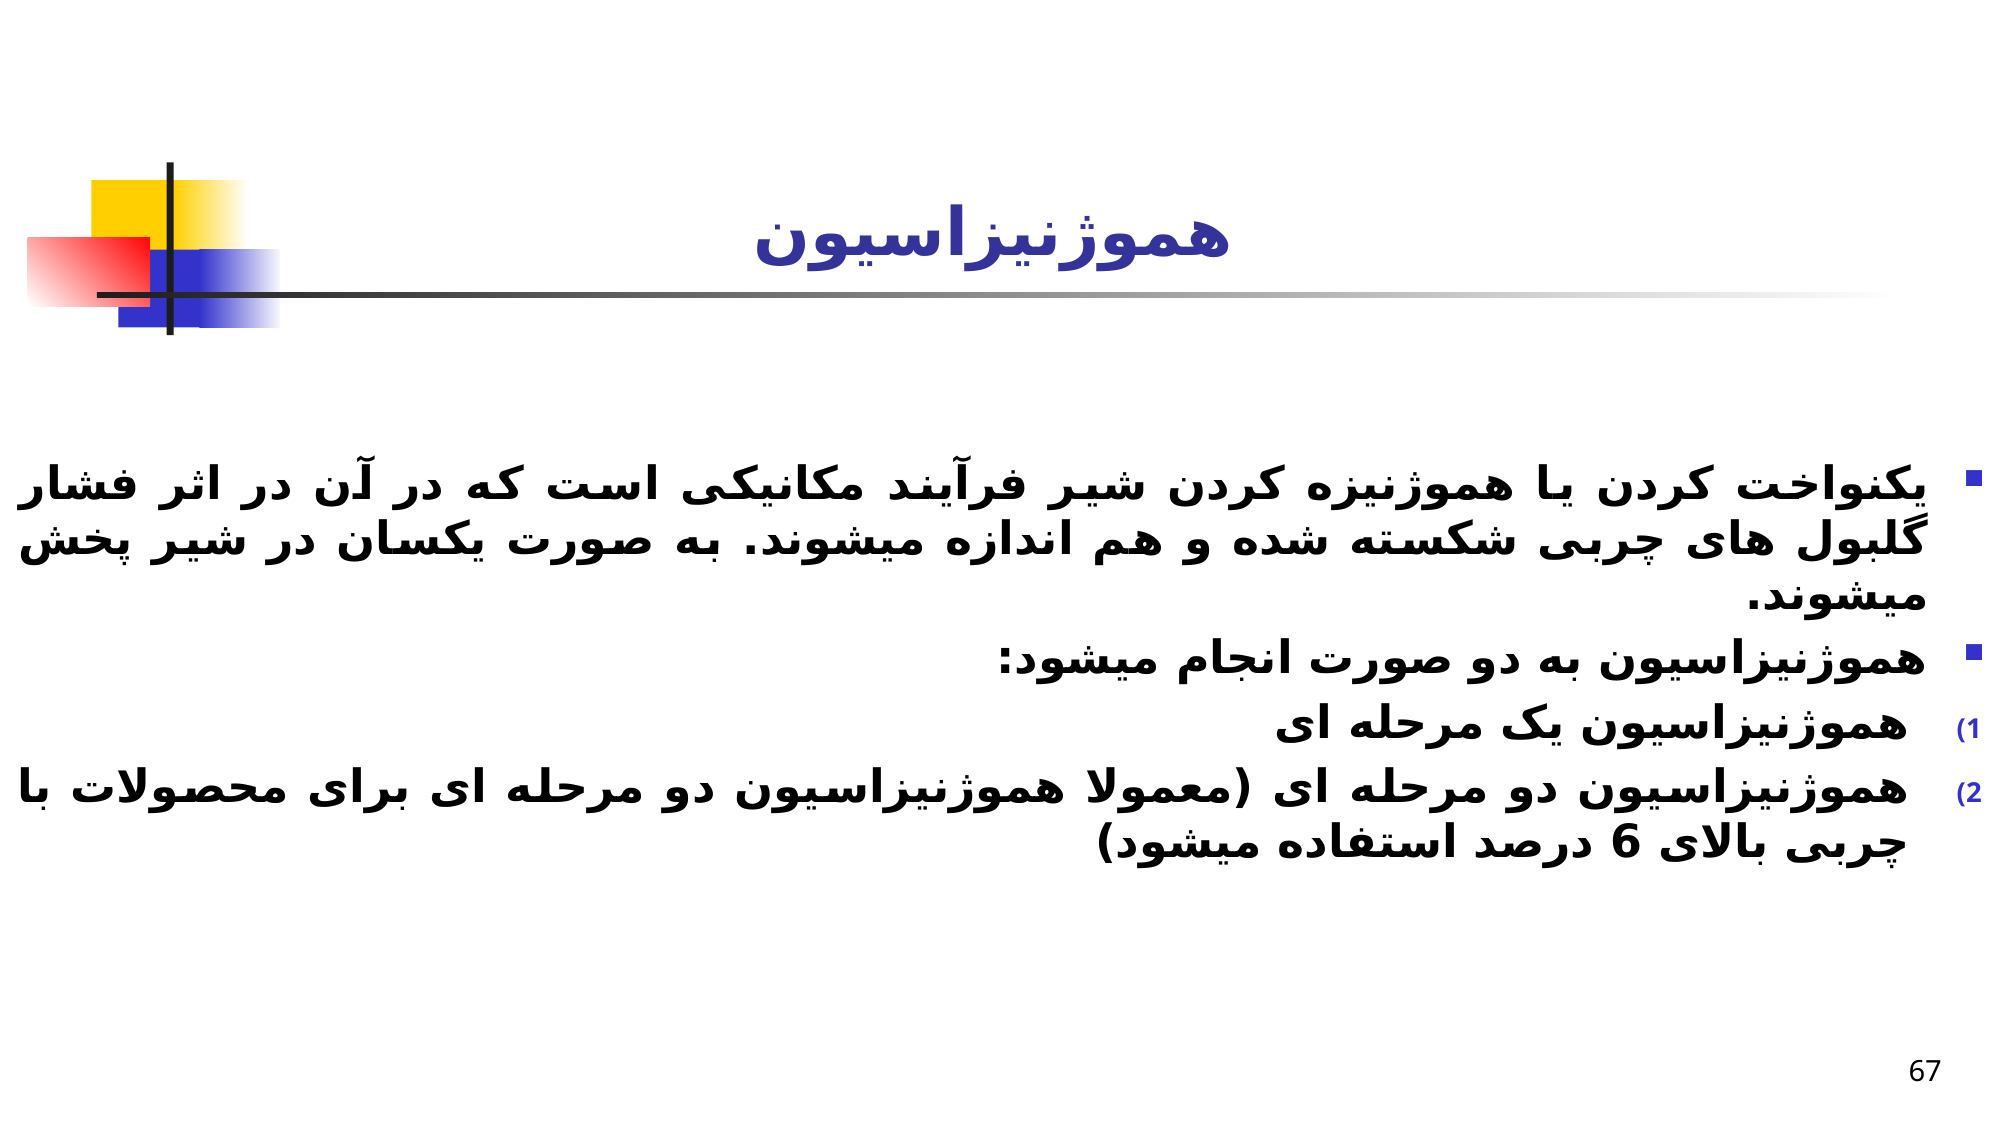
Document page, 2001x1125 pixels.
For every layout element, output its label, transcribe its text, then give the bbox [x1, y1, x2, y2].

title هموژنیزاسیون [140, 126, 1846, 277]
list یکنواخت کردن یا هموژنیزه کردن شیر فرآیند مکانیکی است که در آن در اثر فشار گلبول های چربی شکسته شده و هم اندازه میشوند. به صورت یکسان در شیر پخش میشوند. هموژنیزاسیون به دو صورت انجام میشود: هموژنیزاسیون یک مرحله ای هموژنیزاسیون دو مرحله ای (معمولا هموژنیزاسیون دو مرحله ای برای محصولات با چربی بالای 6 درصد استفاده میشود) [0, 297, 2000, 1125]
